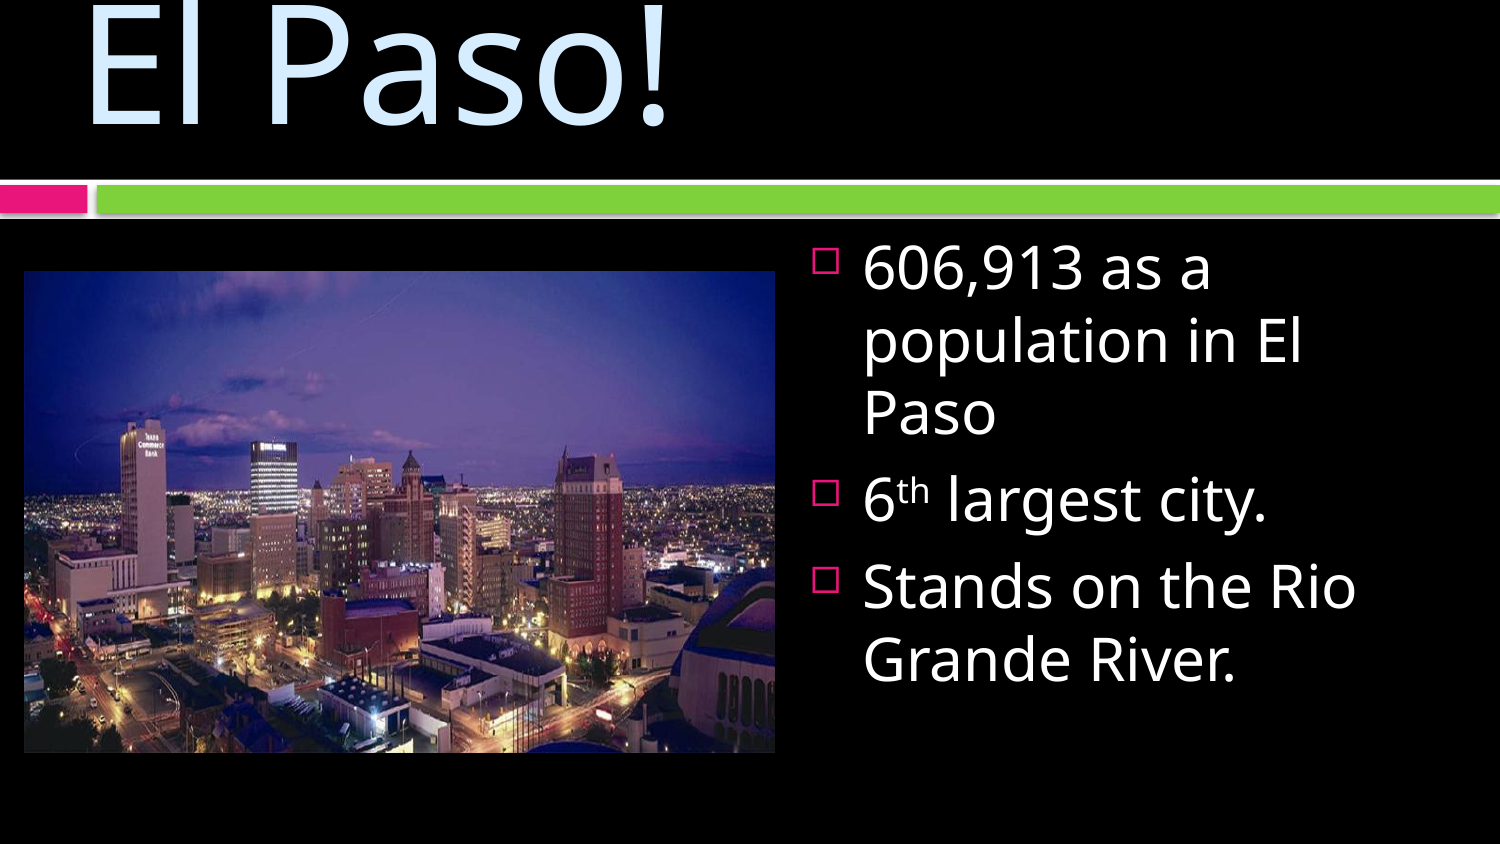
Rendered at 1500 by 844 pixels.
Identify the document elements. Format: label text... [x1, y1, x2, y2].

title El Paso! [62, 0, 1400, 165]
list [24, 271, 776, 754]
list 606,913 as a population in El Paso 6th largest city. Stands on the Rio Grande River. [794, 221, 1433, 759]
